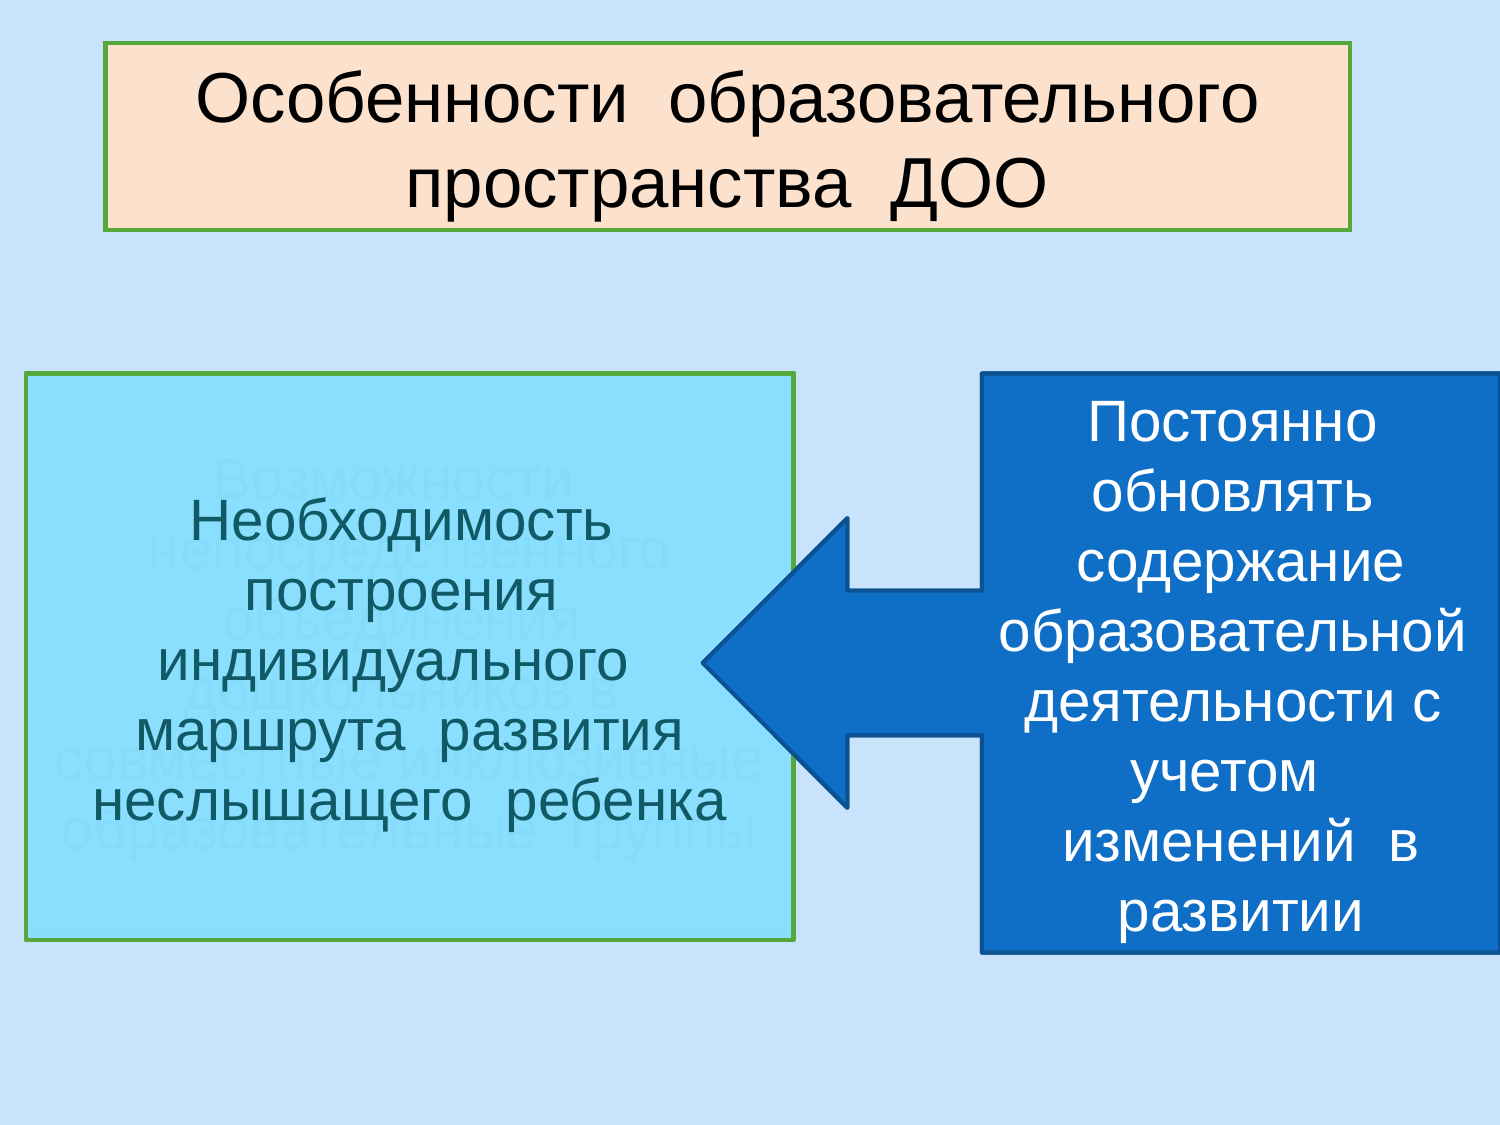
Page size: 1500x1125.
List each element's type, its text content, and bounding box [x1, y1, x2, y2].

text_box Необходимость построения индивидуального маршрута развития неслышащего ребенка [24, 371, 796, 942]
title Особенности образовательного пространства ДОО [103, 41, 1352, 232]
text_box Постоянно обновлять содержание образовательной деятельности с учетом изменений в развитии [700, 371, 1500, 955]
